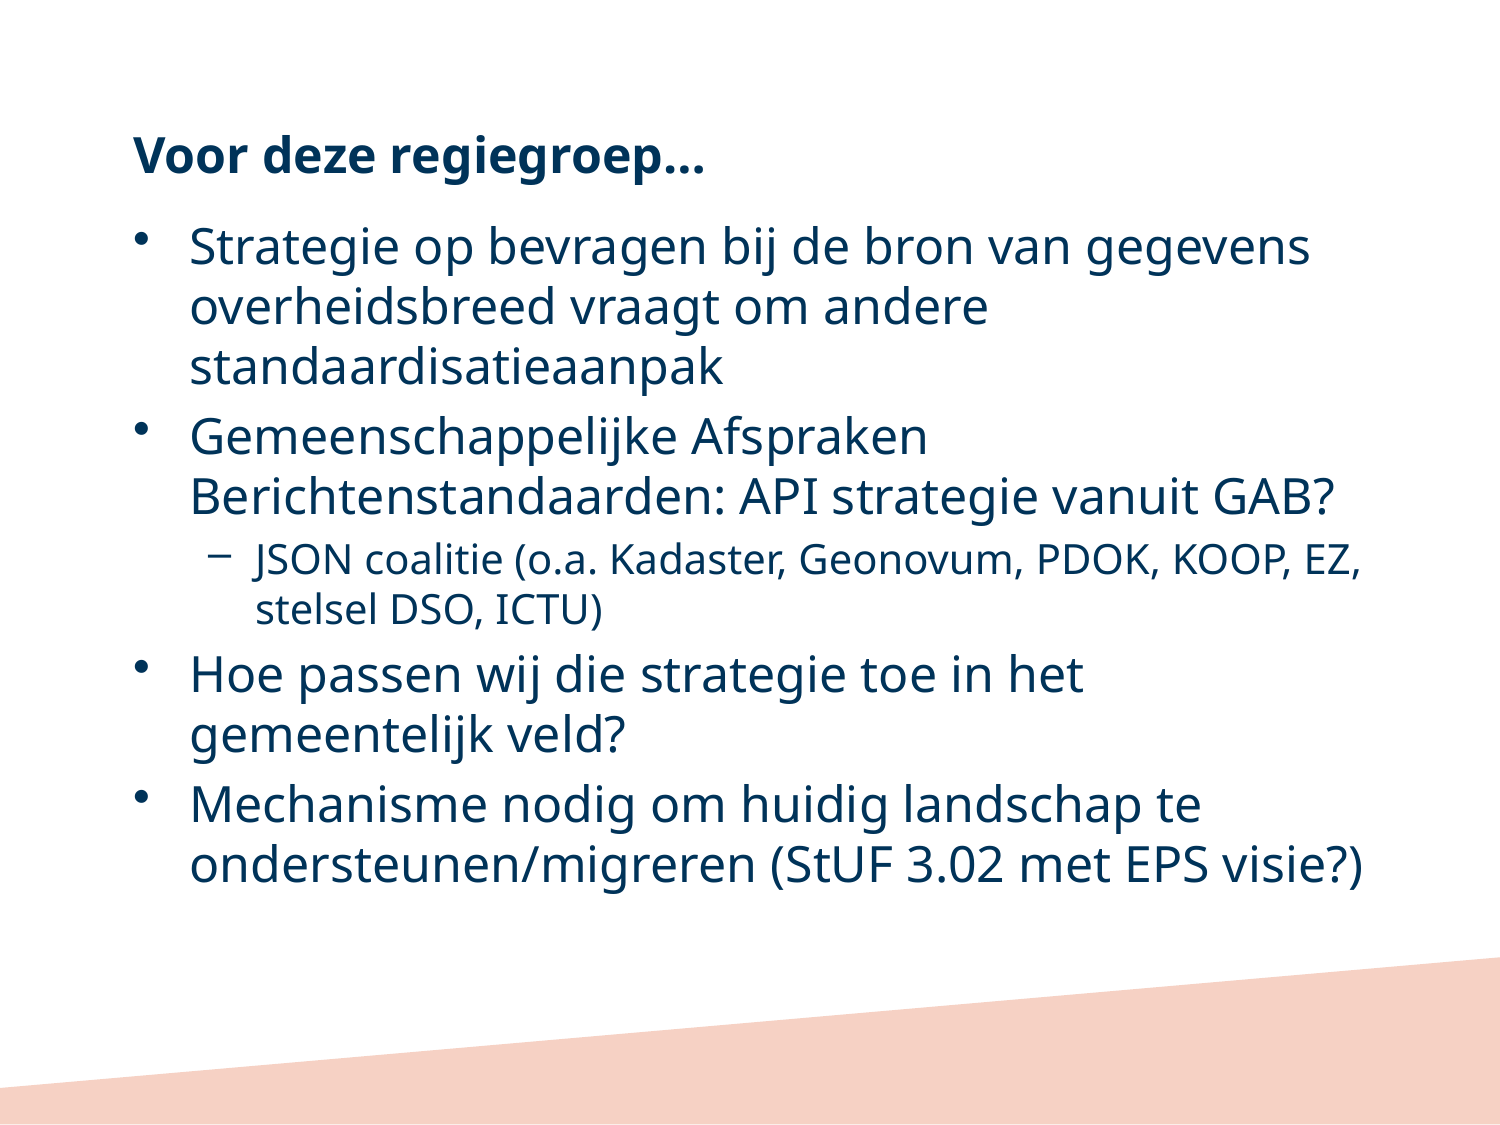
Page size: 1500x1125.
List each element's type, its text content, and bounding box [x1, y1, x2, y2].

title Voor deze regiegroep… [118, 88, 1382, 206]
list Strategie op bevragen bij de bron van gegevens overheidsbreed vraagt om andere standaardisatieaanpak Gemeenschappelijke Afspraken Berichtenstandaarden: API strategie vanuit GAB? JSON coalitie (o.a. Kadaster, Geonovum, PDOK, KOOP, EZ, stelsel DSO, ICTU) Hoe passen wij die strategie toe in het gemeentelijk veld? Mechanisme nodig om huidig landschap te ondersteunen/migreren (StUF 3.02 met EPS visie?) [118, 206, 1382, 963]
